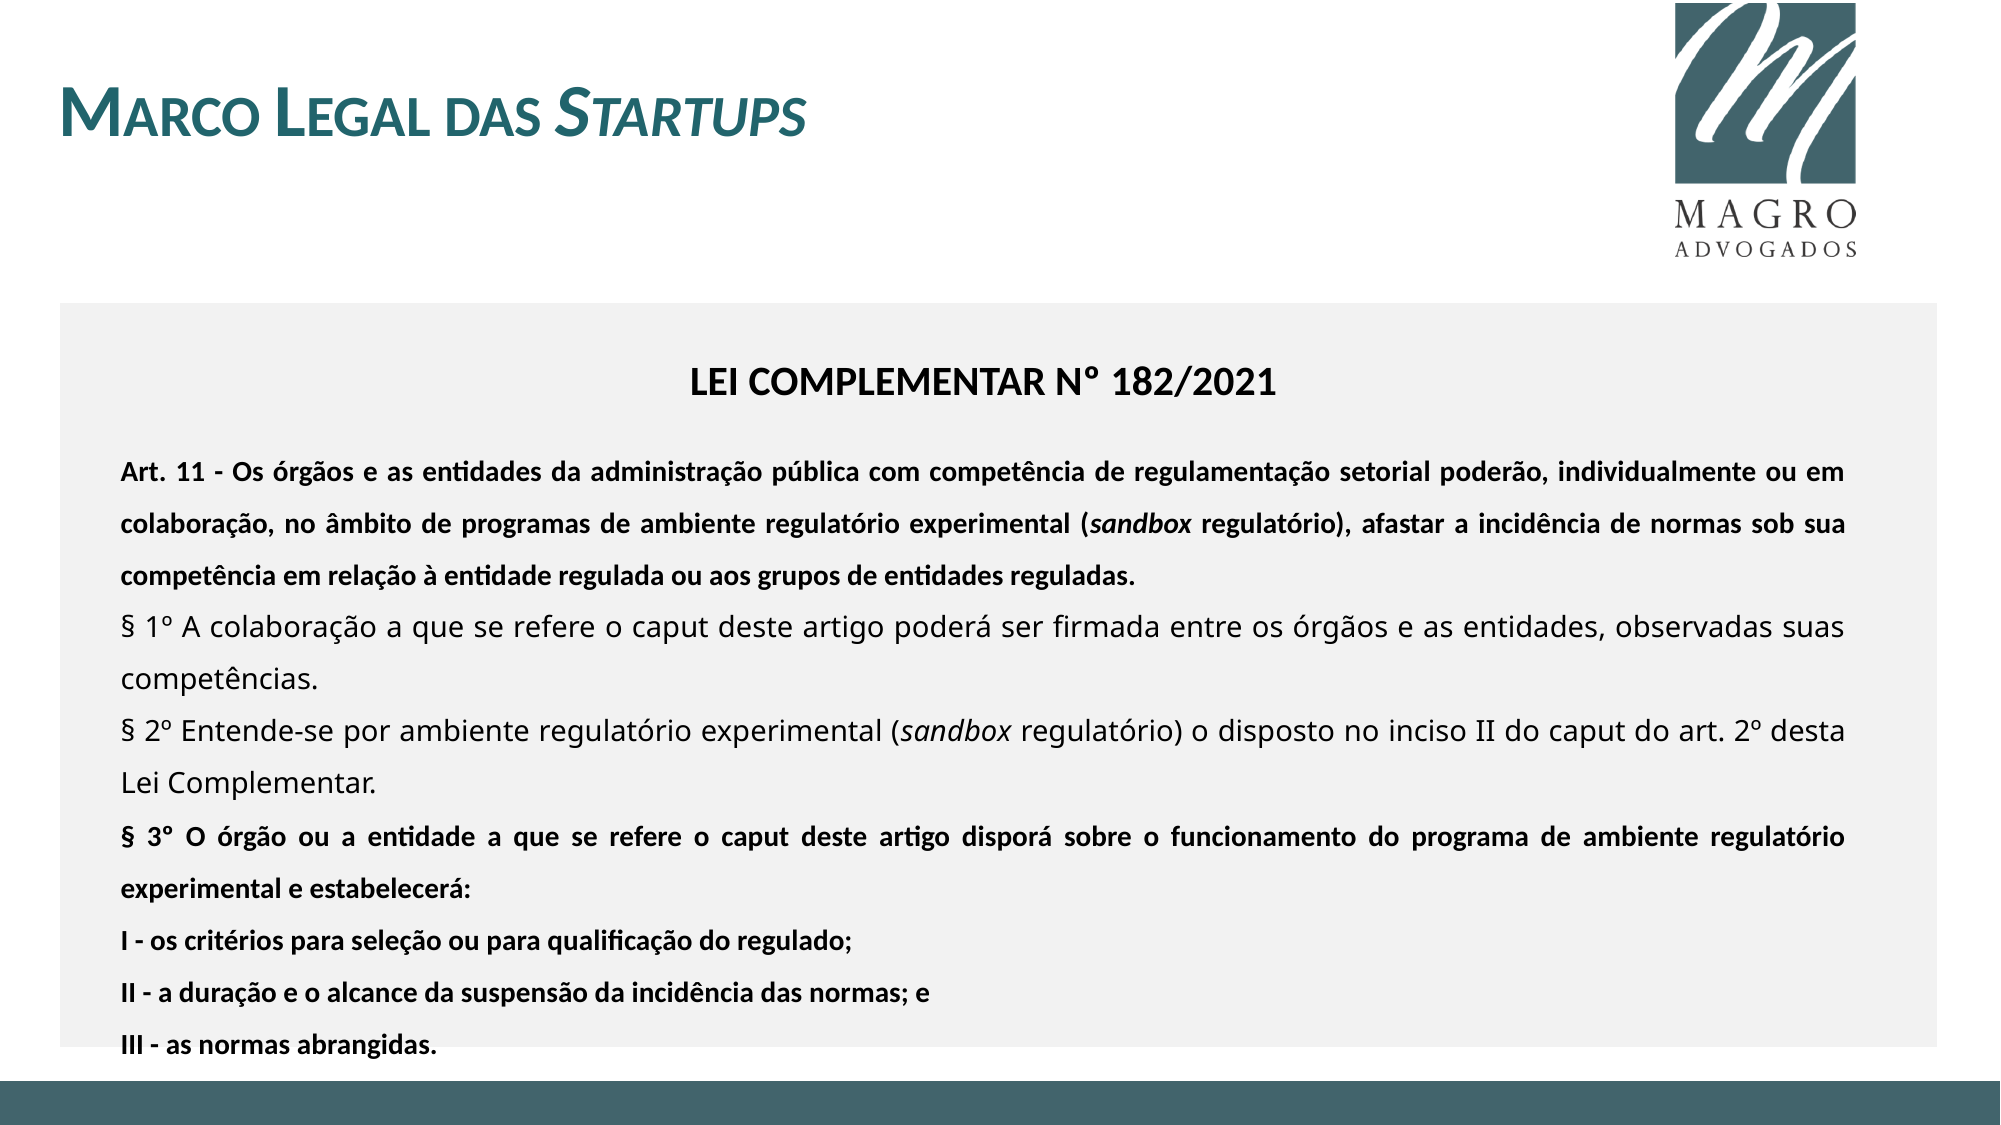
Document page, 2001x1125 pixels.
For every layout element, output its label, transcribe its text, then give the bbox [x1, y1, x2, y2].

text_box LEI COMPLEMENTAR Nº 182/2021 Art. 11 - Os órgãos e as entidades da administração pública com competência de regulamentação setorial poderão, individualmente ou em colaboração, no âmbito de programas de ambiente regulatório experimental (sandbox regulatório), afastar a incidência de normas sob sua competência em relação à entidade regulada ou aos grupos de entidades reguladas. § 1º A colaboração a que se refere o caput deste artigo poderá ser firmada entre os órgãos e as entidades, observadas suas competências. § 2º Entende-se por ambiente regulatório experimental (sandbox regulatório) o disposto no inciso II do caput do art. 2º desta Lei Complementar. § 3º O órgão ou a entidade a que se refere o caput deste artigo disporá sobre o funcionamento do programa de ambiente regulatório experimental e estabelecerá: I - os critérios para seleção ou para qualificação do regulado; II - a duração e o alcance da suspensão da incidência das normas; e III - as normas abrangidas. [105, 338, 1862, 1068]
text_box [0, 1081, 2000, 1125]
picture [1668, 0, 1862, 264]
text_box [60, 303, 1937, 1047]
text_box MARCO LEGAL DAS STARTUPS [43, 53, 1643, 159]
